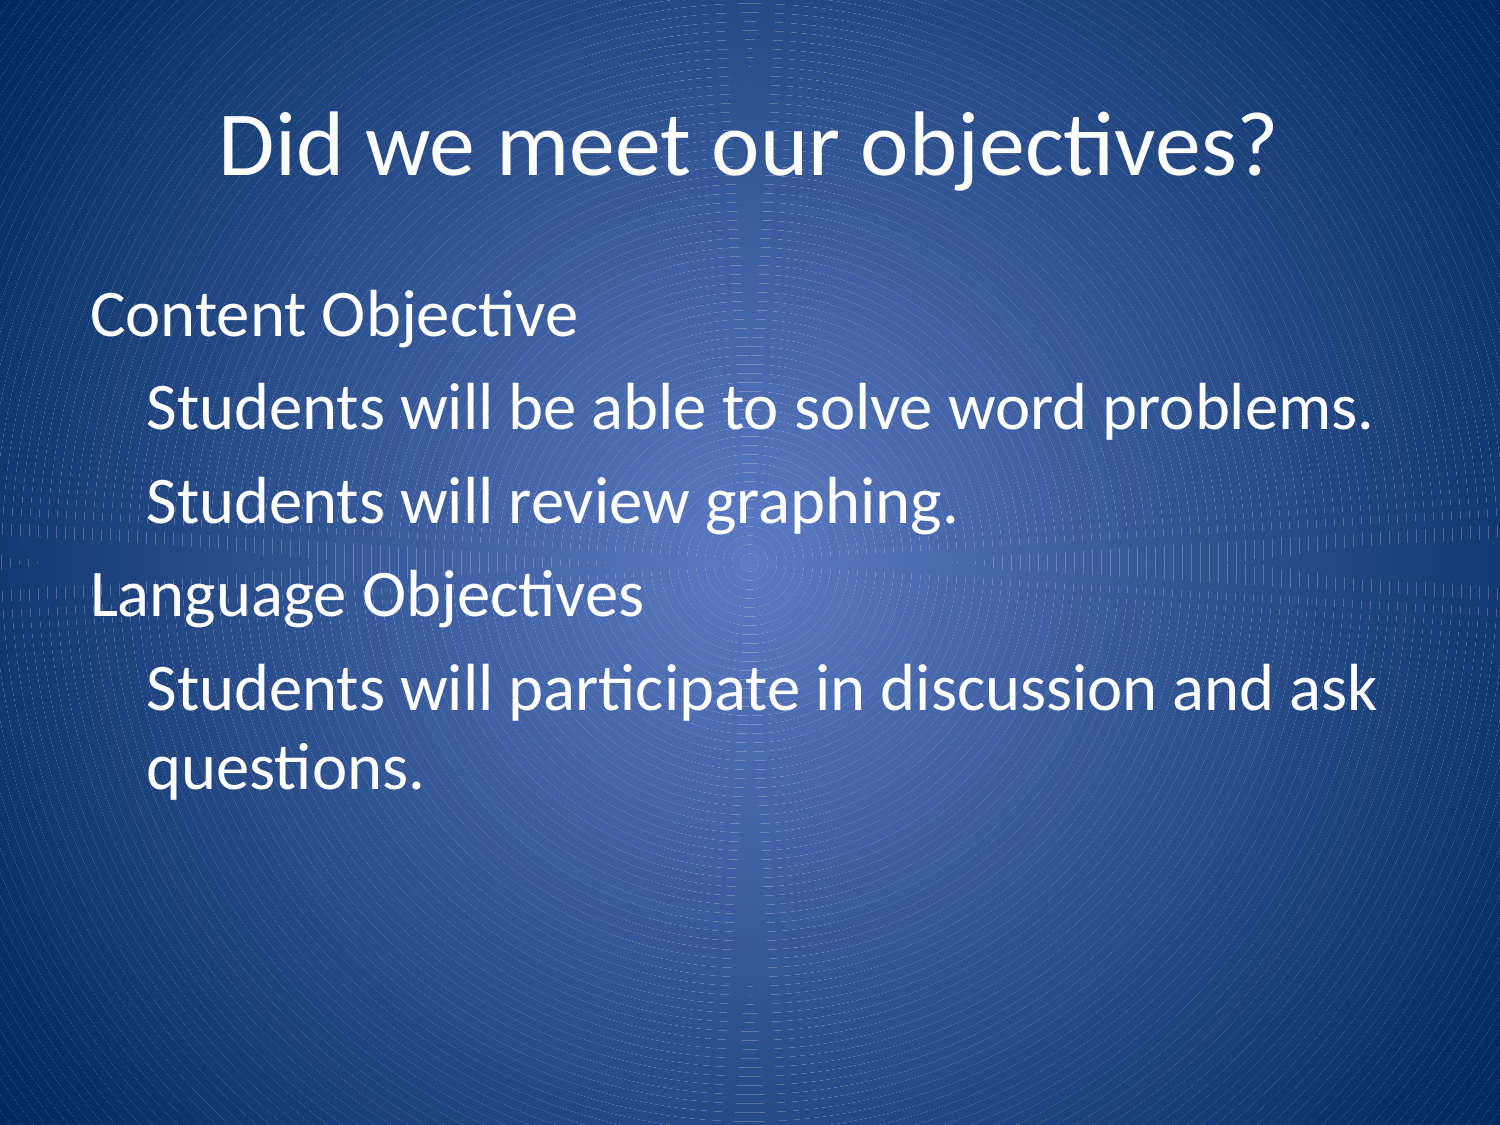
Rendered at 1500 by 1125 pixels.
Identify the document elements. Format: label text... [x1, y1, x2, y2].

title Did we meet our objectives? [75, 45, 1425, 233]
list Content Objective Students will be able to solve word problems. Students will review graphing. Language Objectives Students will participate in discussion and ask questions. [75, 262, 1425, 1005]
